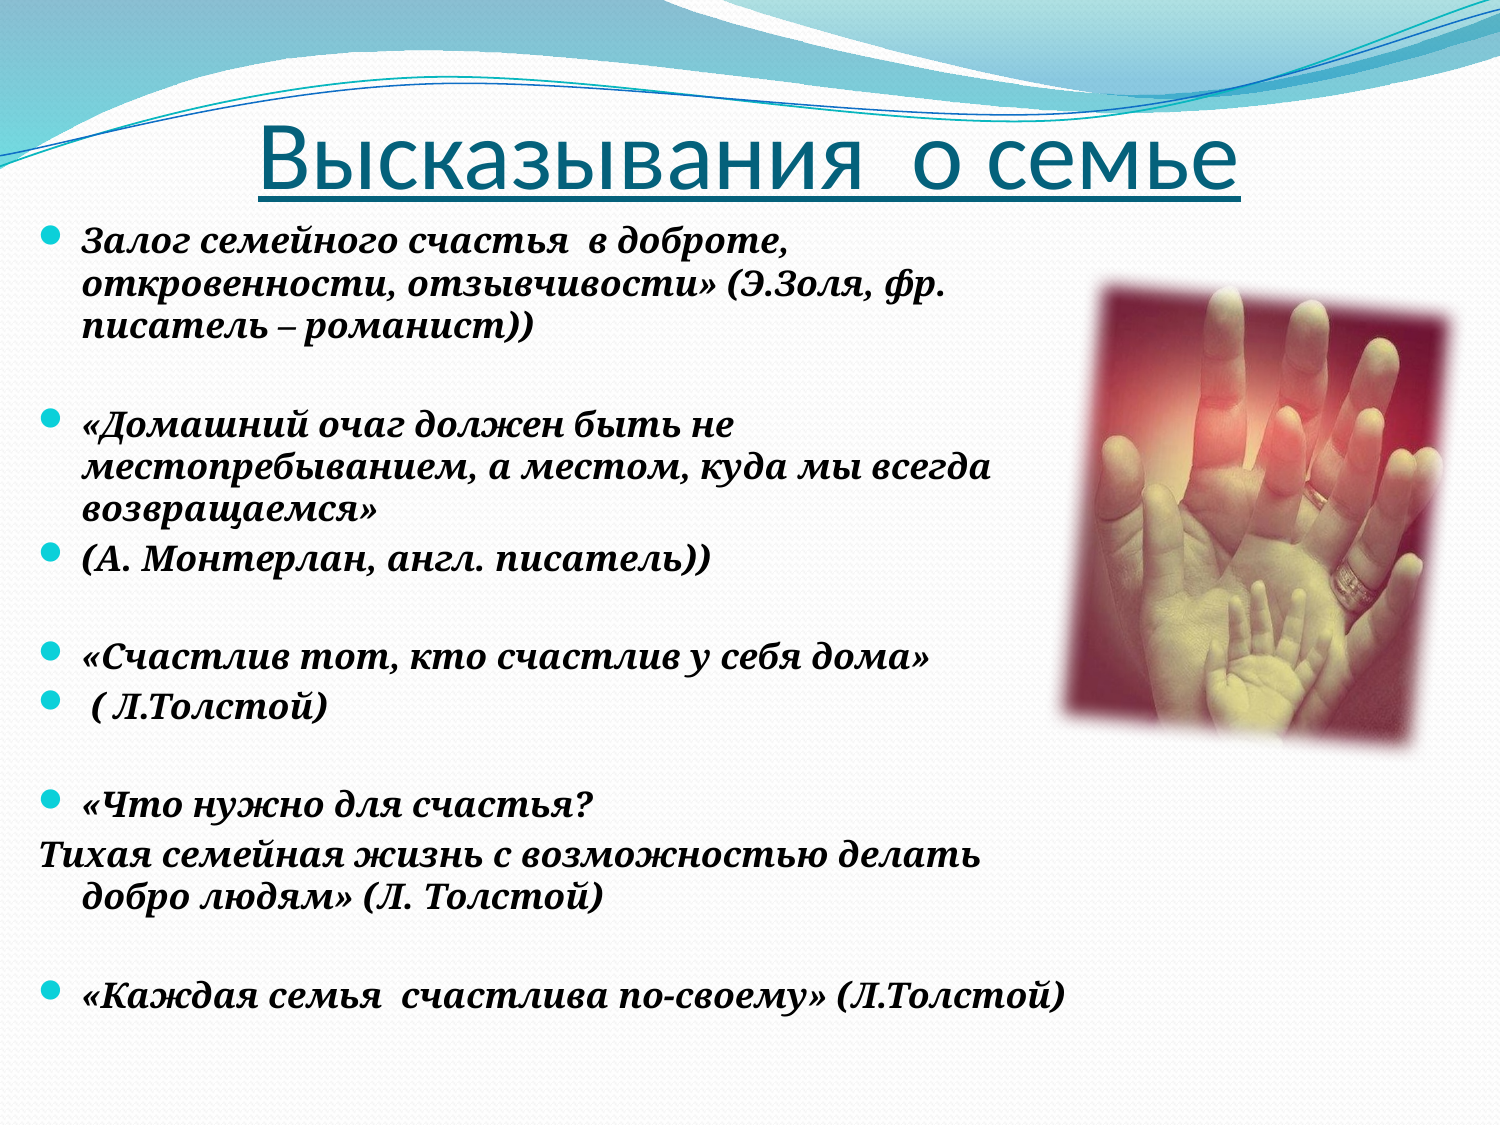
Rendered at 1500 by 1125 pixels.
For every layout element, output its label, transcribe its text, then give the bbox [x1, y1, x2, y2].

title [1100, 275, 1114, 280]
list Залог семейного счастья в доброте, откровенности, отзывчивости» (Э.Золя, фр. писатель – романист)) «Домашний очаг должен быть не местопребыванием, а местом, куда мы всегда возвращаемся» (А. Монтерлан, англ. писатель)) «Счастлив тот, кто счастлив у себя дома» ( Л.Толстой) «Что нужно для счастья? Тихая семейная жизнь с возможностью делать добро людям» (Л. Толстой) «Каждая семья счастлива по-своему» (Л.Толстой) [23, 210, 1114, 1090]
title Высказывания о семье [257, 82, 1297, 210]
picture [1062, 280, 1450, 751]
